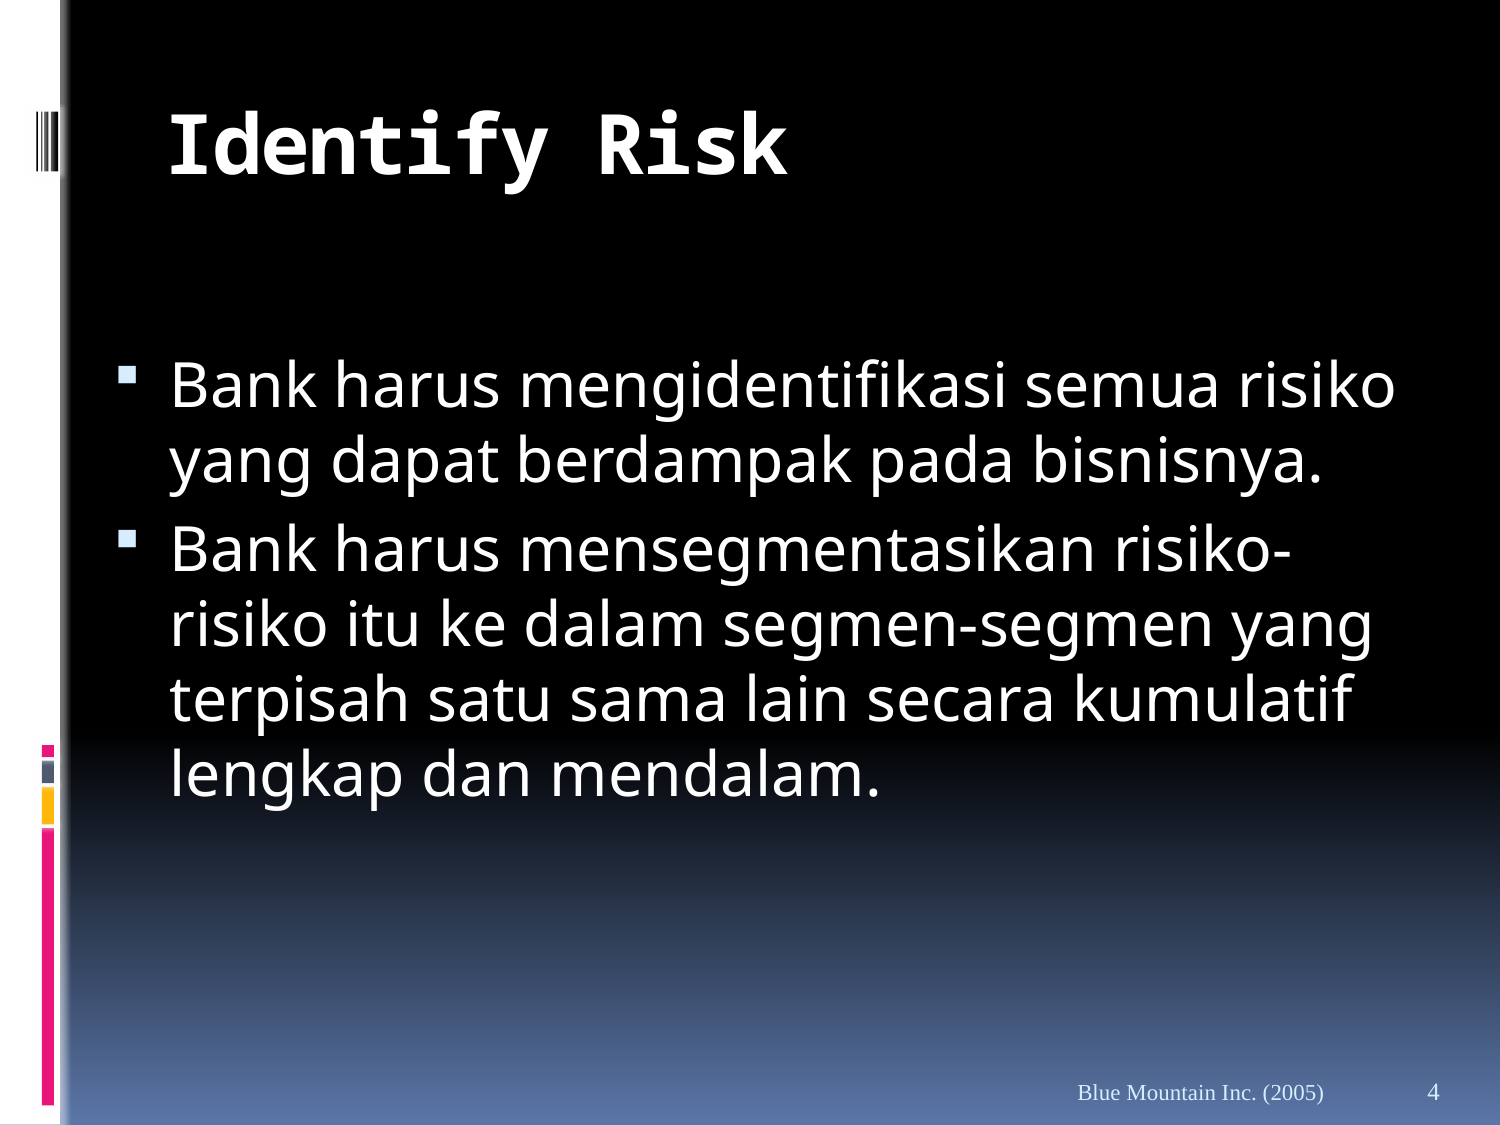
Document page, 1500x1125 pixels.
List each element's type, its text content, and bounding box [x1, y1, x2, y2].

slide_number Blue Mountain Inc. (2005) [1062, 1052, 1412, 1113]
title Identify Risk [150, 83, 1425, 234]
slide_number 4 [1412, 1052, 1488, 1113]
list Bank harus mengidentifikasi semua risiko yang dapat berdampak pada bisnisnya. Bank harus mensegmentasikan risiko-risiko itu ke dalam segmen-segmen yang terpisah satu sama lain secara kumulatif lengkap dan mendalam. [87, 337, 1438, 920]
